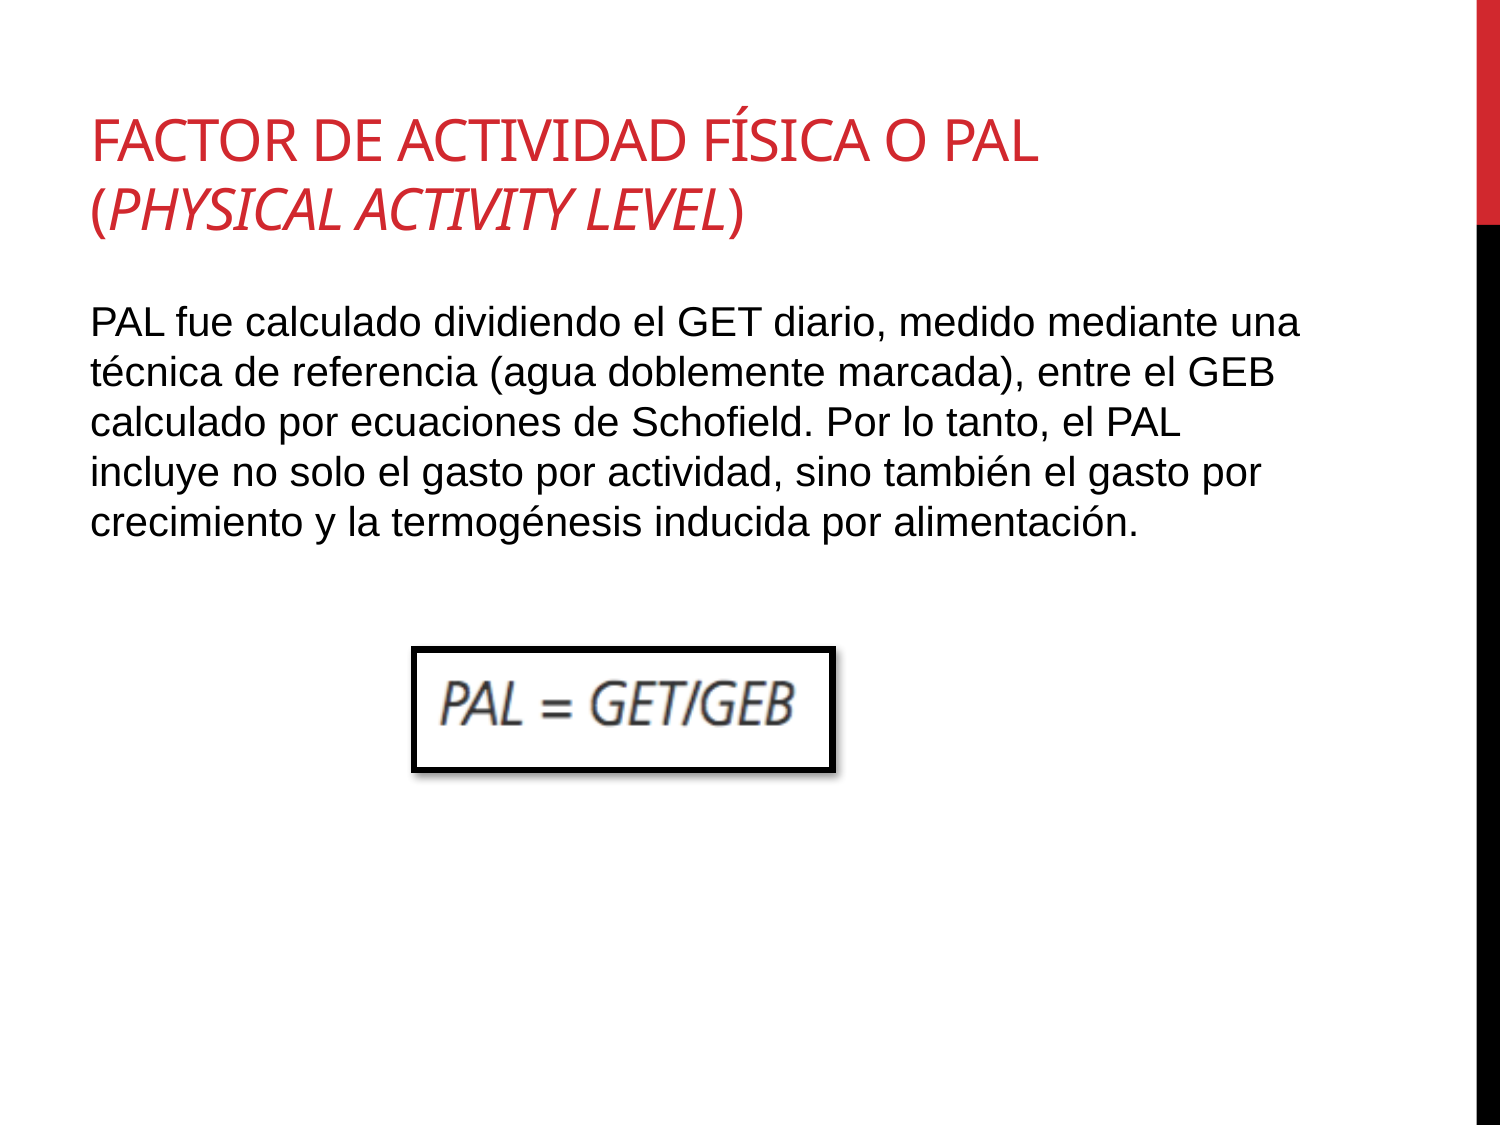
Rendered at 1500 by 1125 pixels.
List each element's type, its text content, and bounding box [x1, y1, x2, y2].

title factor de actividad física o PAL (physical activity level) [75, 25, 1272, 250]
list PAL fue calculado dividiendo el GET diario, medido mediante una técnica de referencia (agua doblemente marcada), entre el GEB calculado por ecuaciones de Schofield. Por lo tanto, el PAL incluye no solo el gasto por actividad, sino también el gasto por crecimiento y la termogénesis inducida por alimentación. [75, 287, 1325, 1005]
picture [416, 652, 830, 768]
